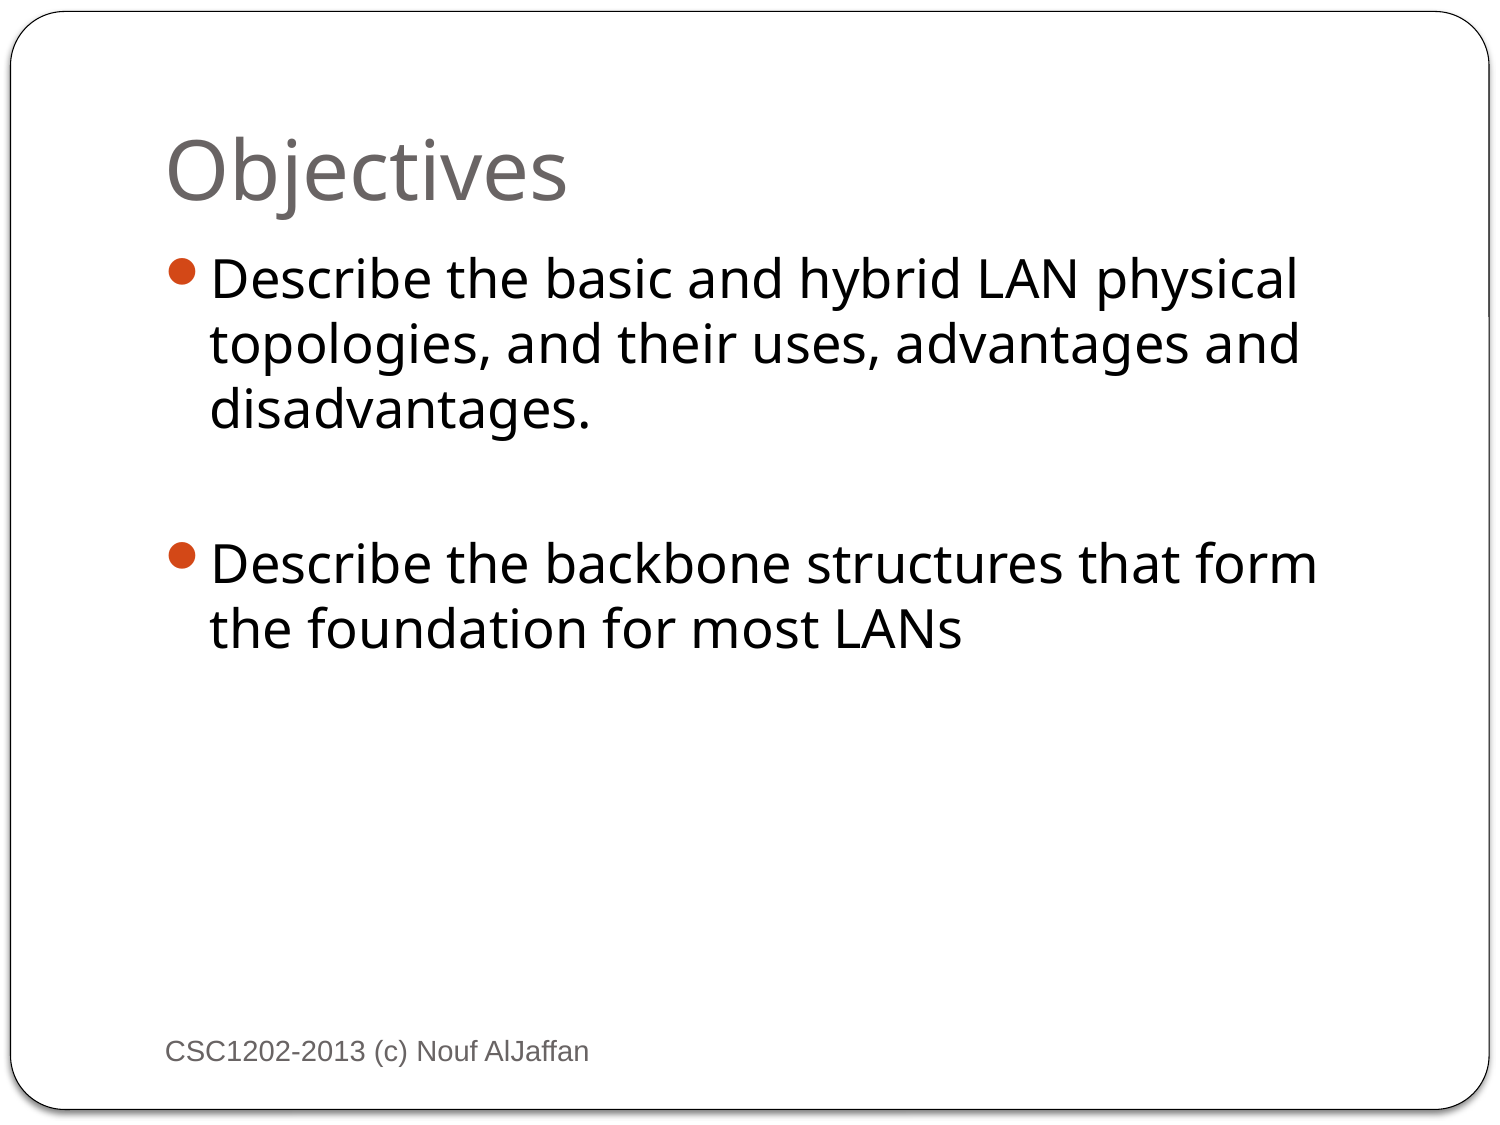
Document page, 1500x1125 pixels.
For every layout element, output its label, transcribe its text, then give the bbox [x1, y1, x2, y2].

title Objectives [150, 45, 1425, 233]
footer CSC1202-2013 (c) Nouf AlJaffan [150, 1012, 800, 1088]
list Describe the basic and hybrid LAN physical topologies, and their uses, advantages and disadvantages. Describe the backbone structures that form the foundation for most LANs [150, 237, 1425, 988]
